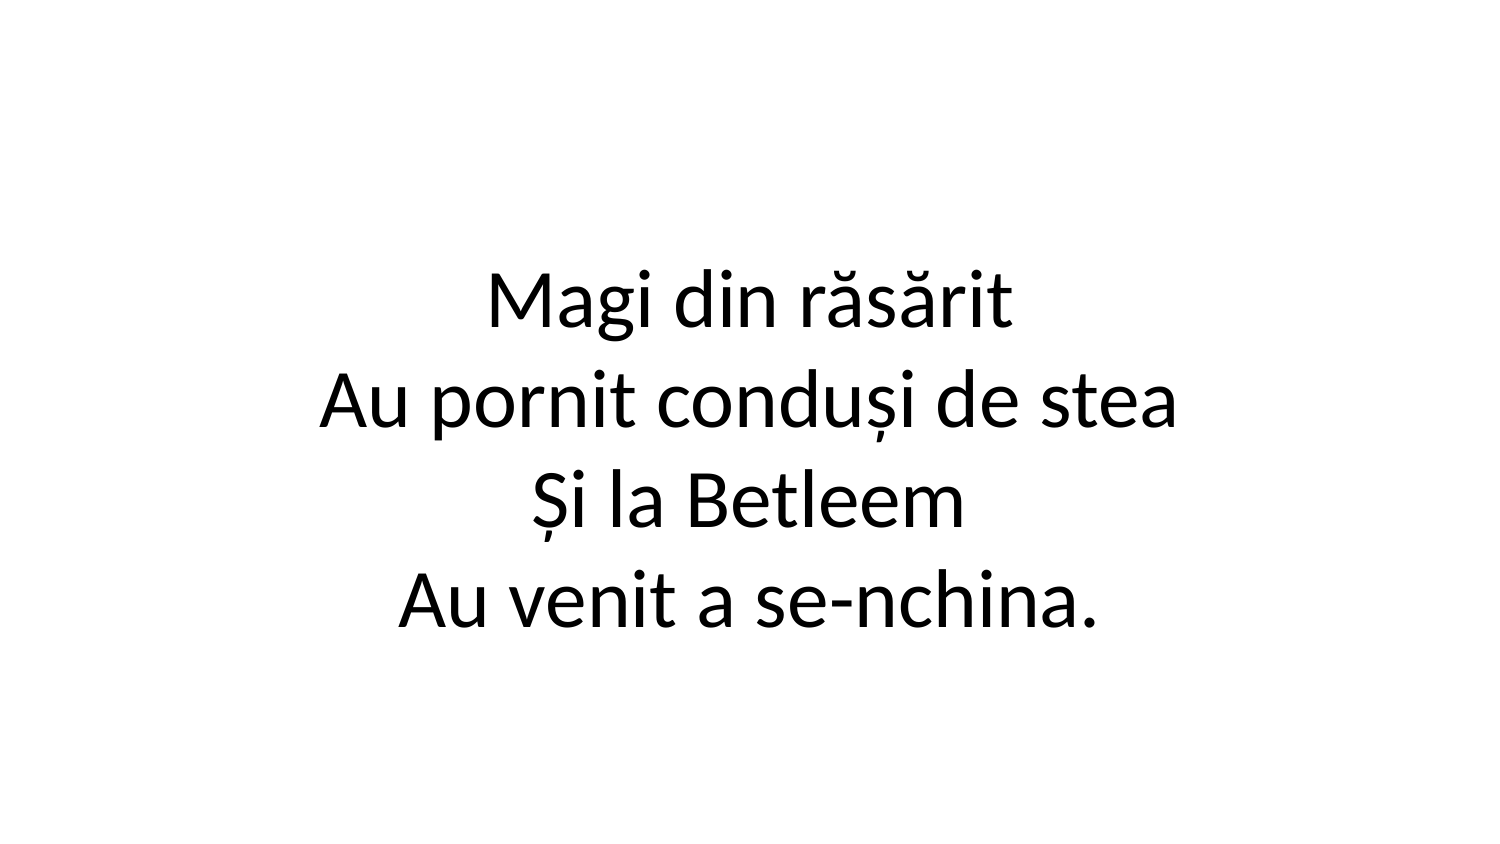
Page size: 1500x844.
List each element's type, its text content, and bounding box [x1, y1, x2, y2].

text_box Magi din răsărit Au pornit conduși de stea Și la Betleem Au venit a se-nchina. [304, 192, 1196, 652]
